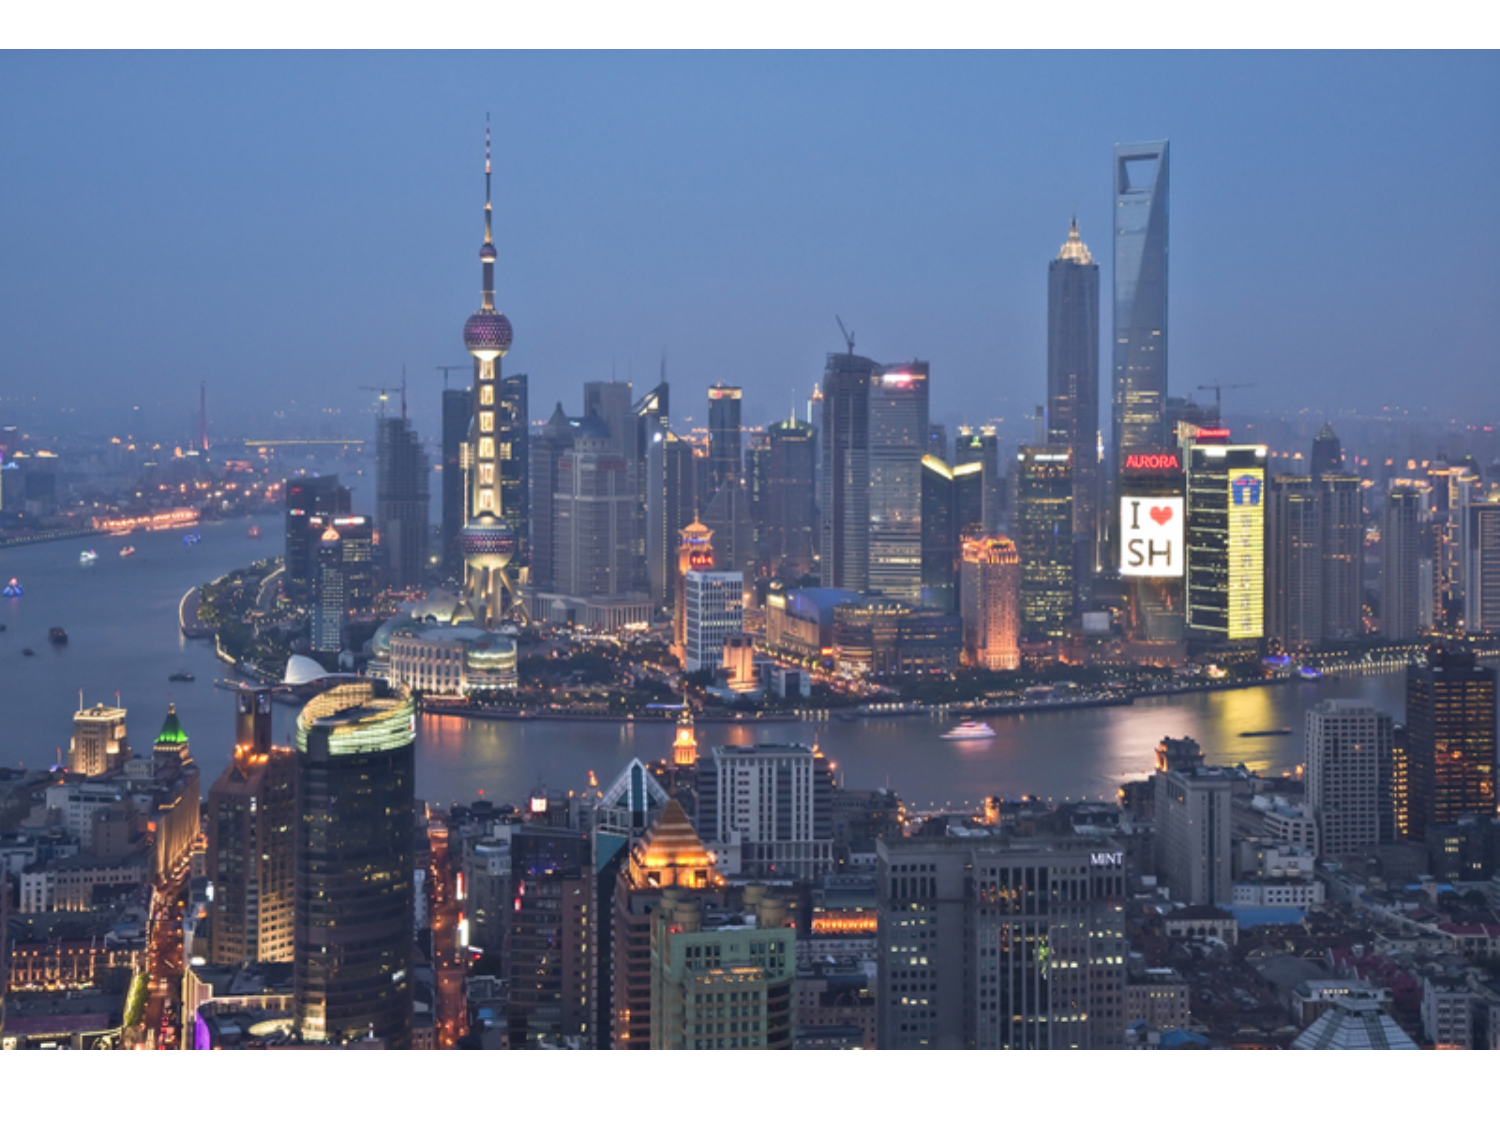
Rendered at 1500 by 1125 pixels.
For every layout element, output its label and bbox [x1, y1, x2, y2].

picture [0, 49, 1500, 1051]
